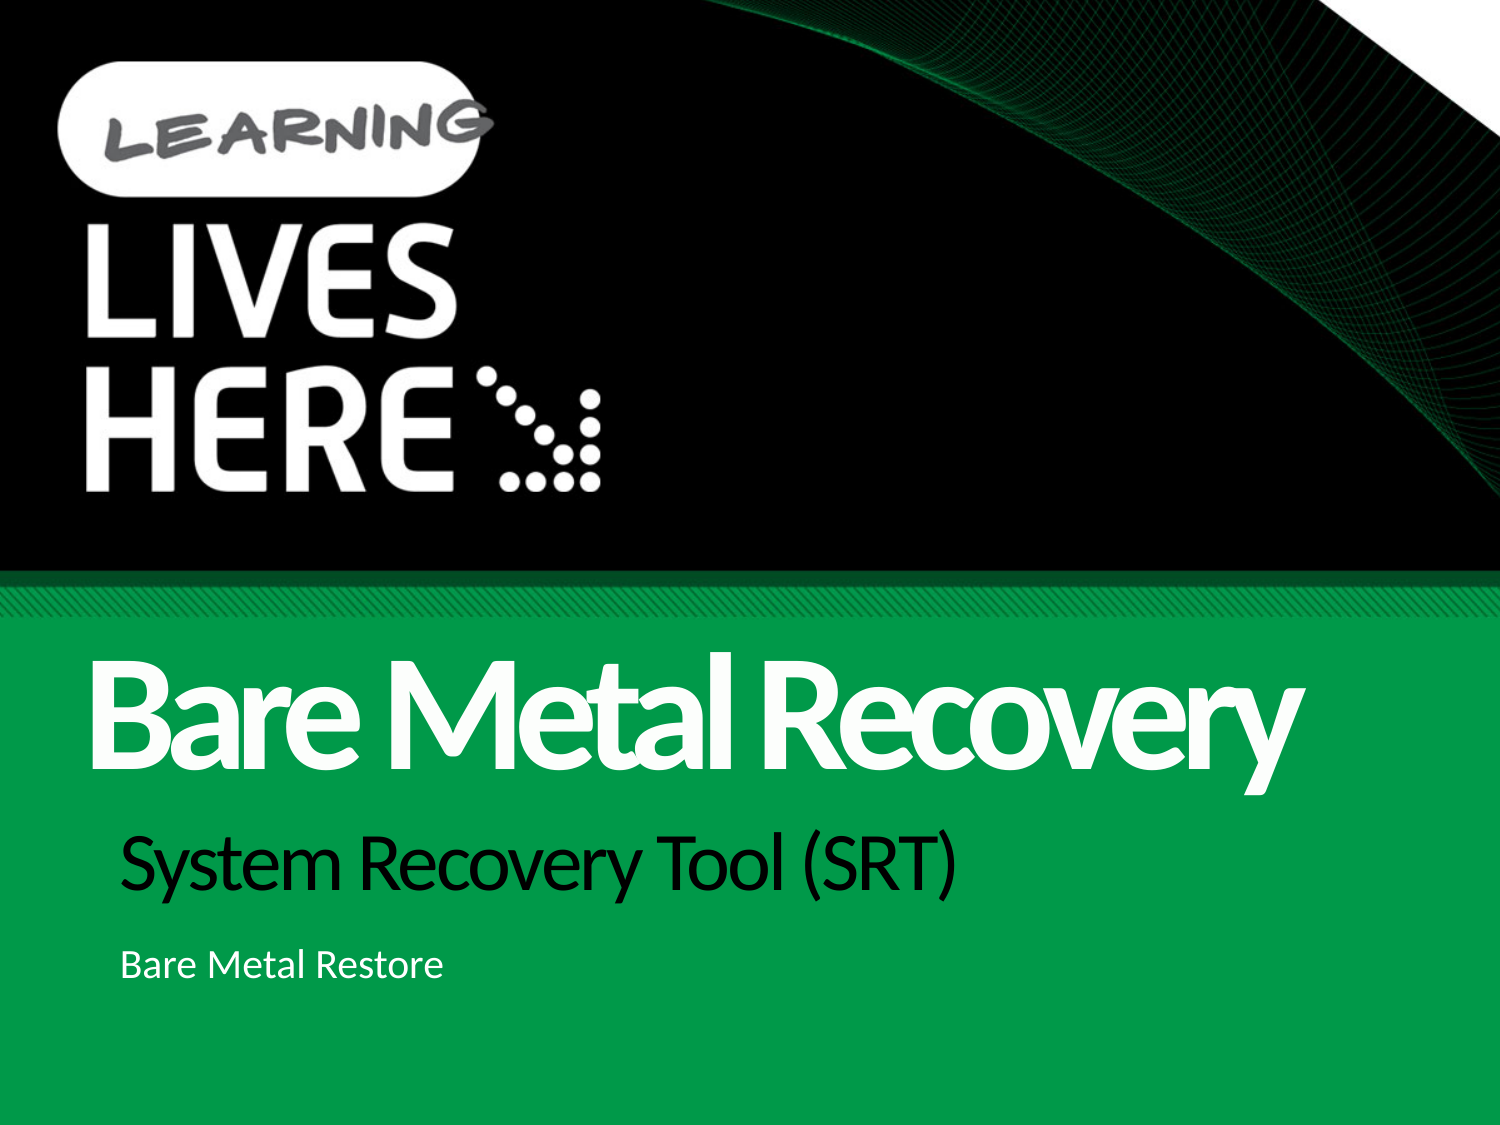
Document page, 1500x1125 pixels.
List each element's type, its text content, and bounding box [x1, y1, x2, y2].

picture [0, 0, 1500, 1125]
subtitle Bare Metal Restore [119, 942, 1236, 1019]
title System Recovery Tool (SRT) [119, 818, 1375, 943]
list Bare Metal Recovery [83, 625, 1344, 800]
